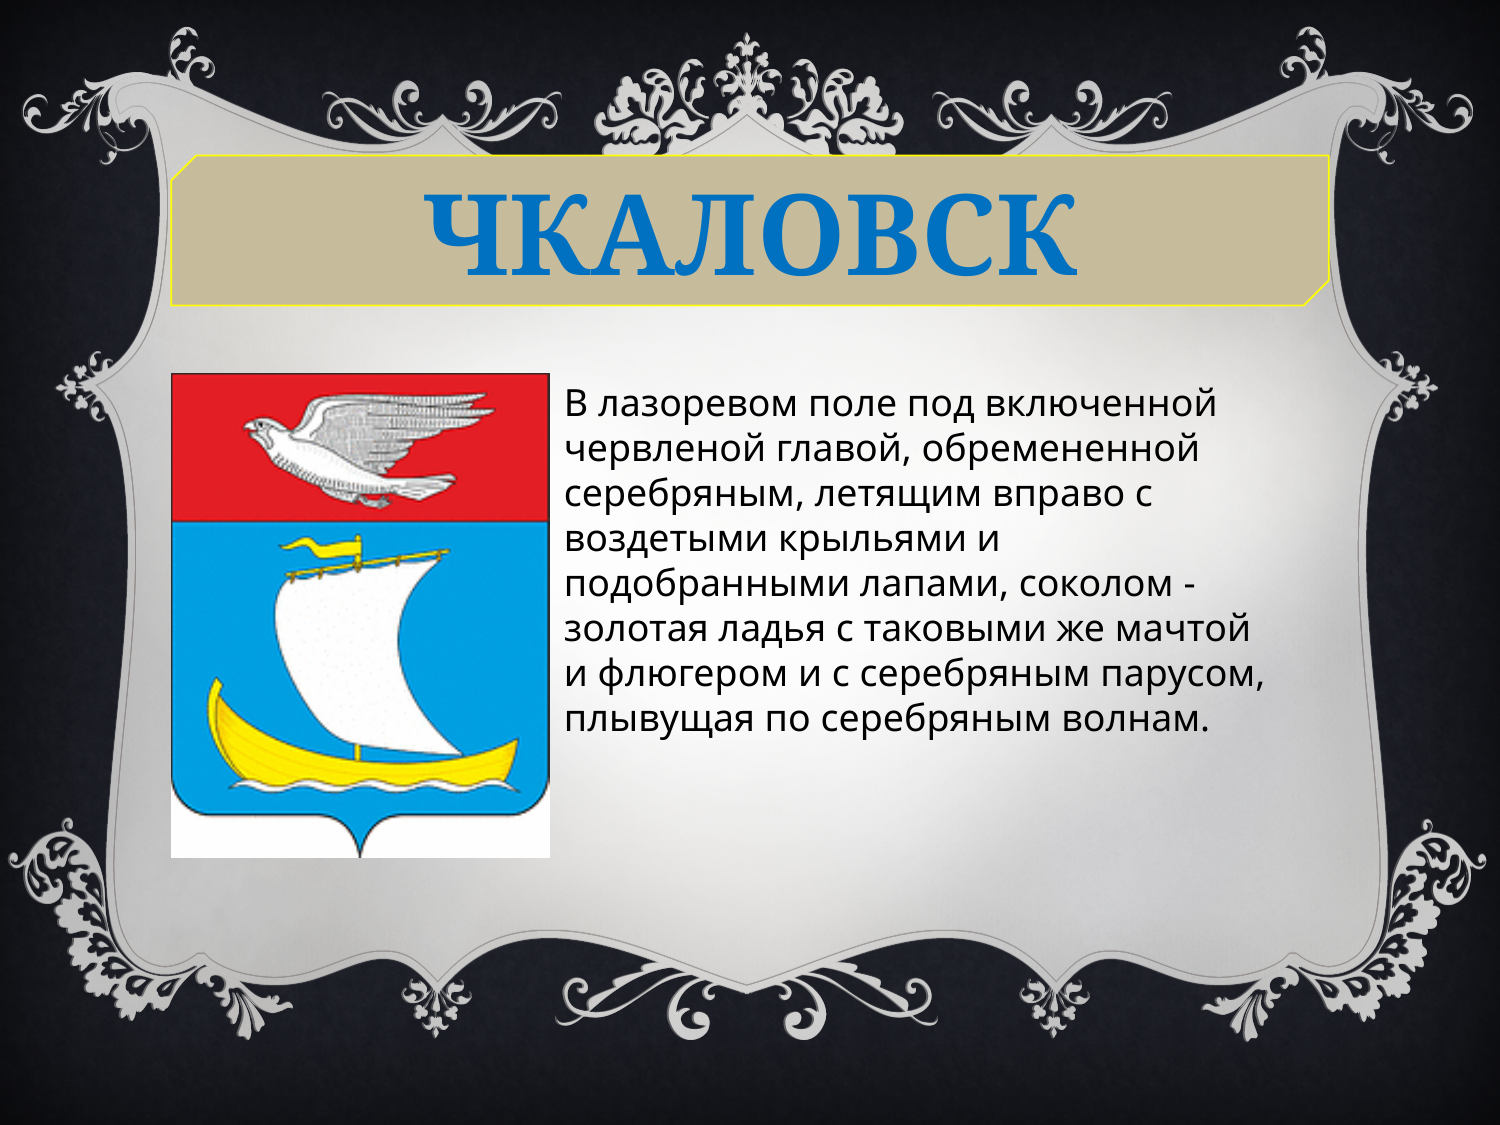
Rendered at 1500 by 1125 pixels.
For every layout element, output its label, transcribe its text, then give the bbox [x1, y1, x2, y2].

picture [0, 0, 1500, 1125]
text_box В лазоревом поле под включенной червленой главой, обремененной серебряным, летящим вправо с воздетыми крыльями и подобранными лапами, соколом - золотая ладья с таковыми же мачтой и флюгером и с серебряным парусом, плывущая по серебряным волнам. [549, 371, 1300, 746]
text_box [170, 154, 1330, 307]
text_box чкаловск [407, 155, 1093, 306]
